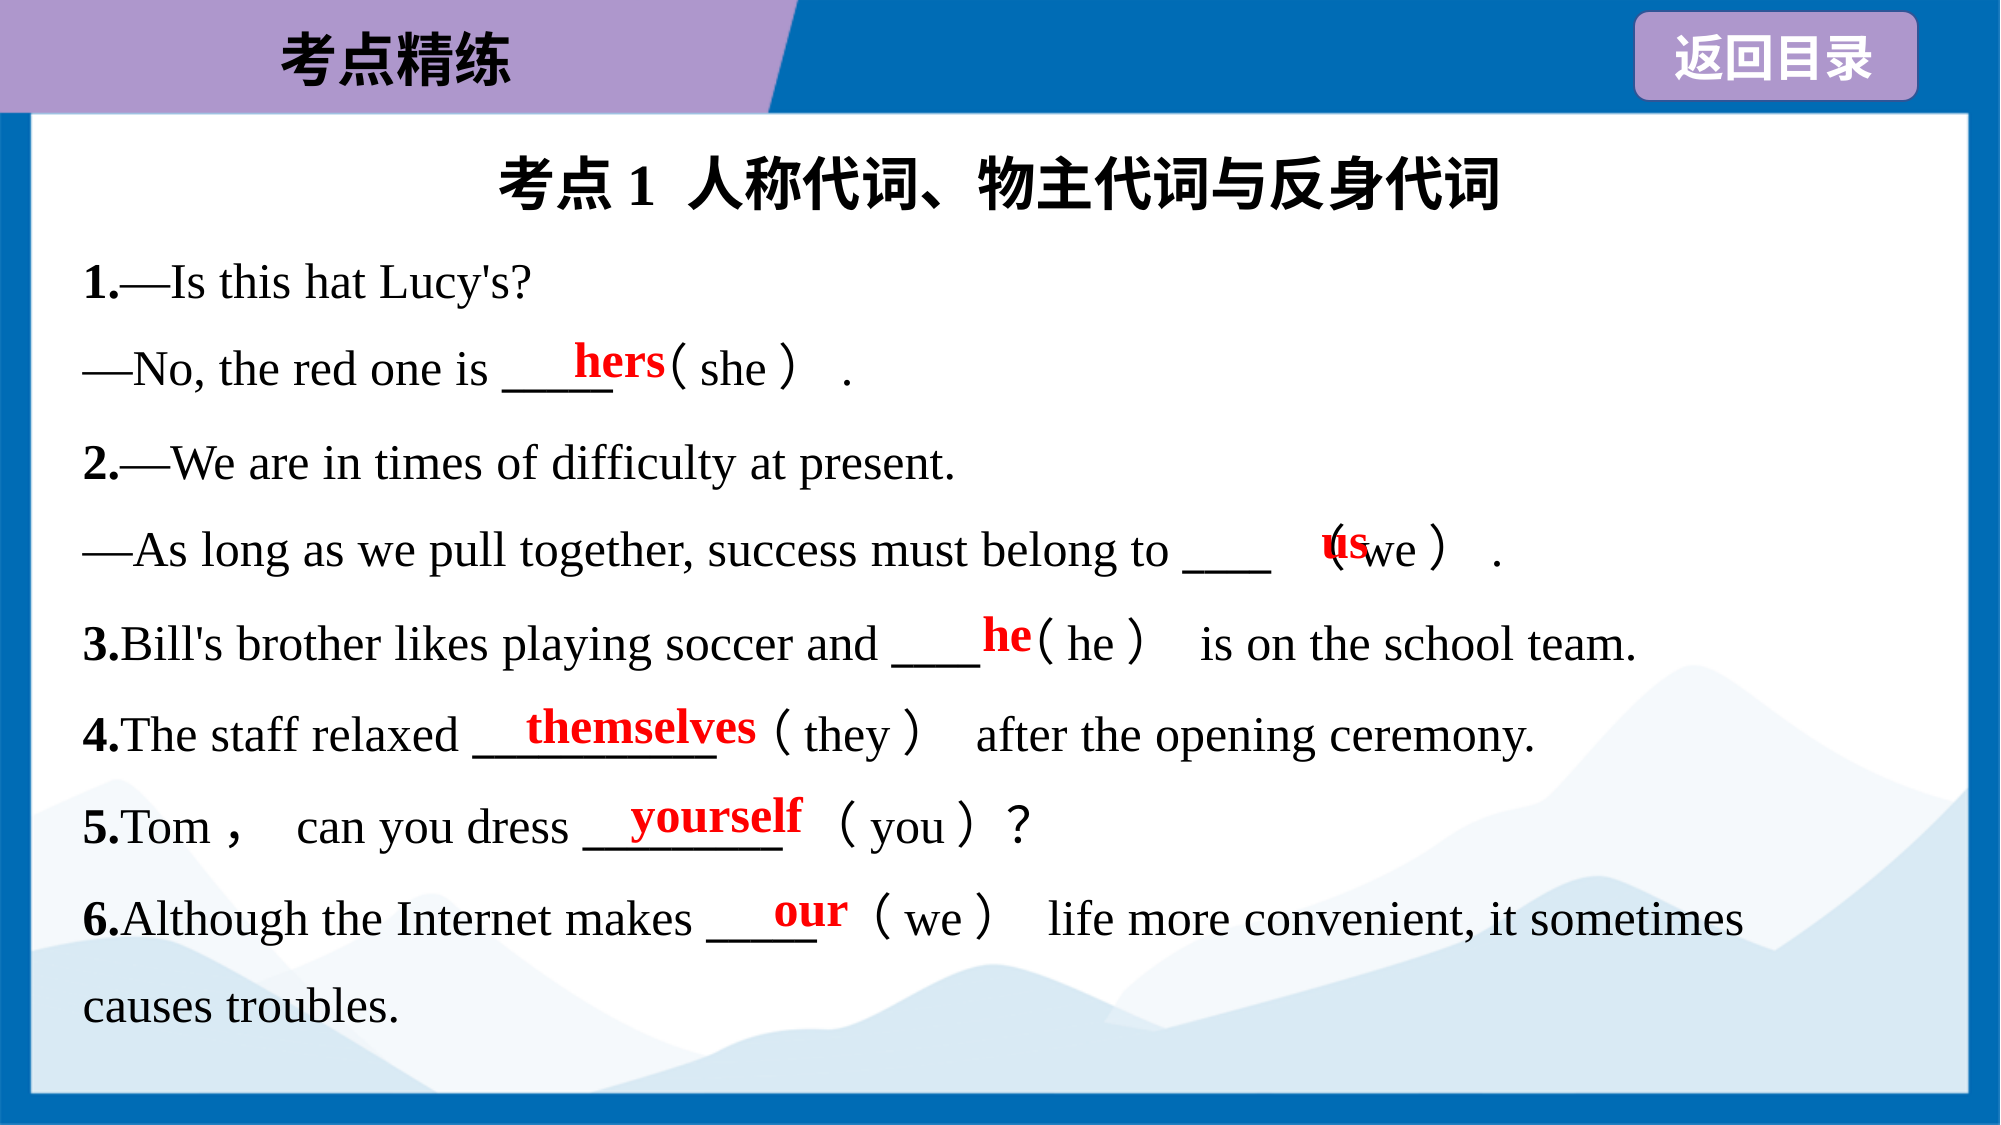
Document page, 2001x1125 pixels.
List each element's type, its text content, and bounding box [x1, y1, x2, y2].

text_box 1.—Is this hat Lucy's? —No, the red one is _____ （she）. [82, 216, 1917, 387]
text_box 考点1 人称代词、物主代词与反身代词 [82, 146, 1917, 216]
text_box he [964, 574, 1051, 653]
text_box 3.Bill's brother likes playing soccer and ____ （he） is on the school team. 4.The staff relaxed ___________ （they） after the opening ceremony. 5.Tom， can you dress _________ （you）？ 6.Although the Internet makes _____ （we） life more convenient, it sometimes causes troubles. [82, 578, 1917, 1024]
picture [0, 0, 2000, 1125]
text_box hers [555, 300, 684, 379]
text_box yourself [612, 755, 821, 834]
text_box 2.—We are in times of difficulty at present. —As long as we pull together, success must belong to ____ （we）. [82, 397, 1917, 568]
text_box our [755, 849, 867, 928]
text_box us [1303, 481, 1387, 560]
text_box themselves [507, 665, 775, 745]
